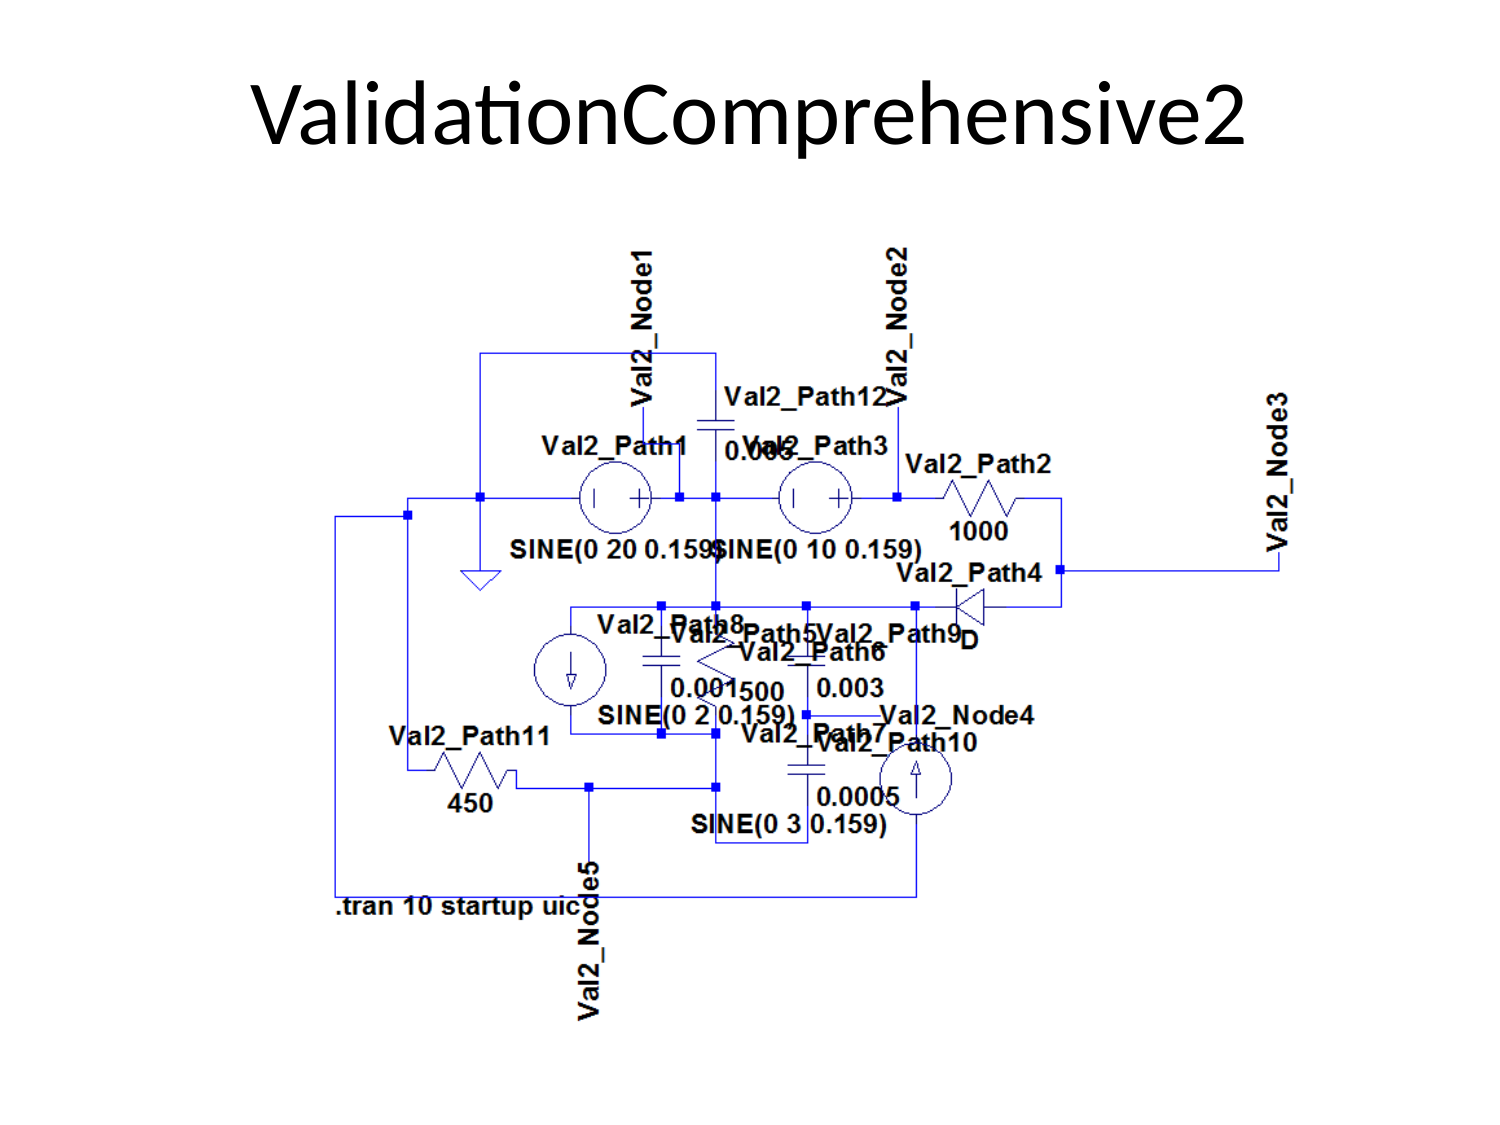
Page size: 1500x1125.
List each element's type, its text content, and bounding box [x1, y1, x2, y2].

text_box ValidationComprehensive2 [74, 45, 1425, 233]
picture [312, 229, 1313, 1043]
